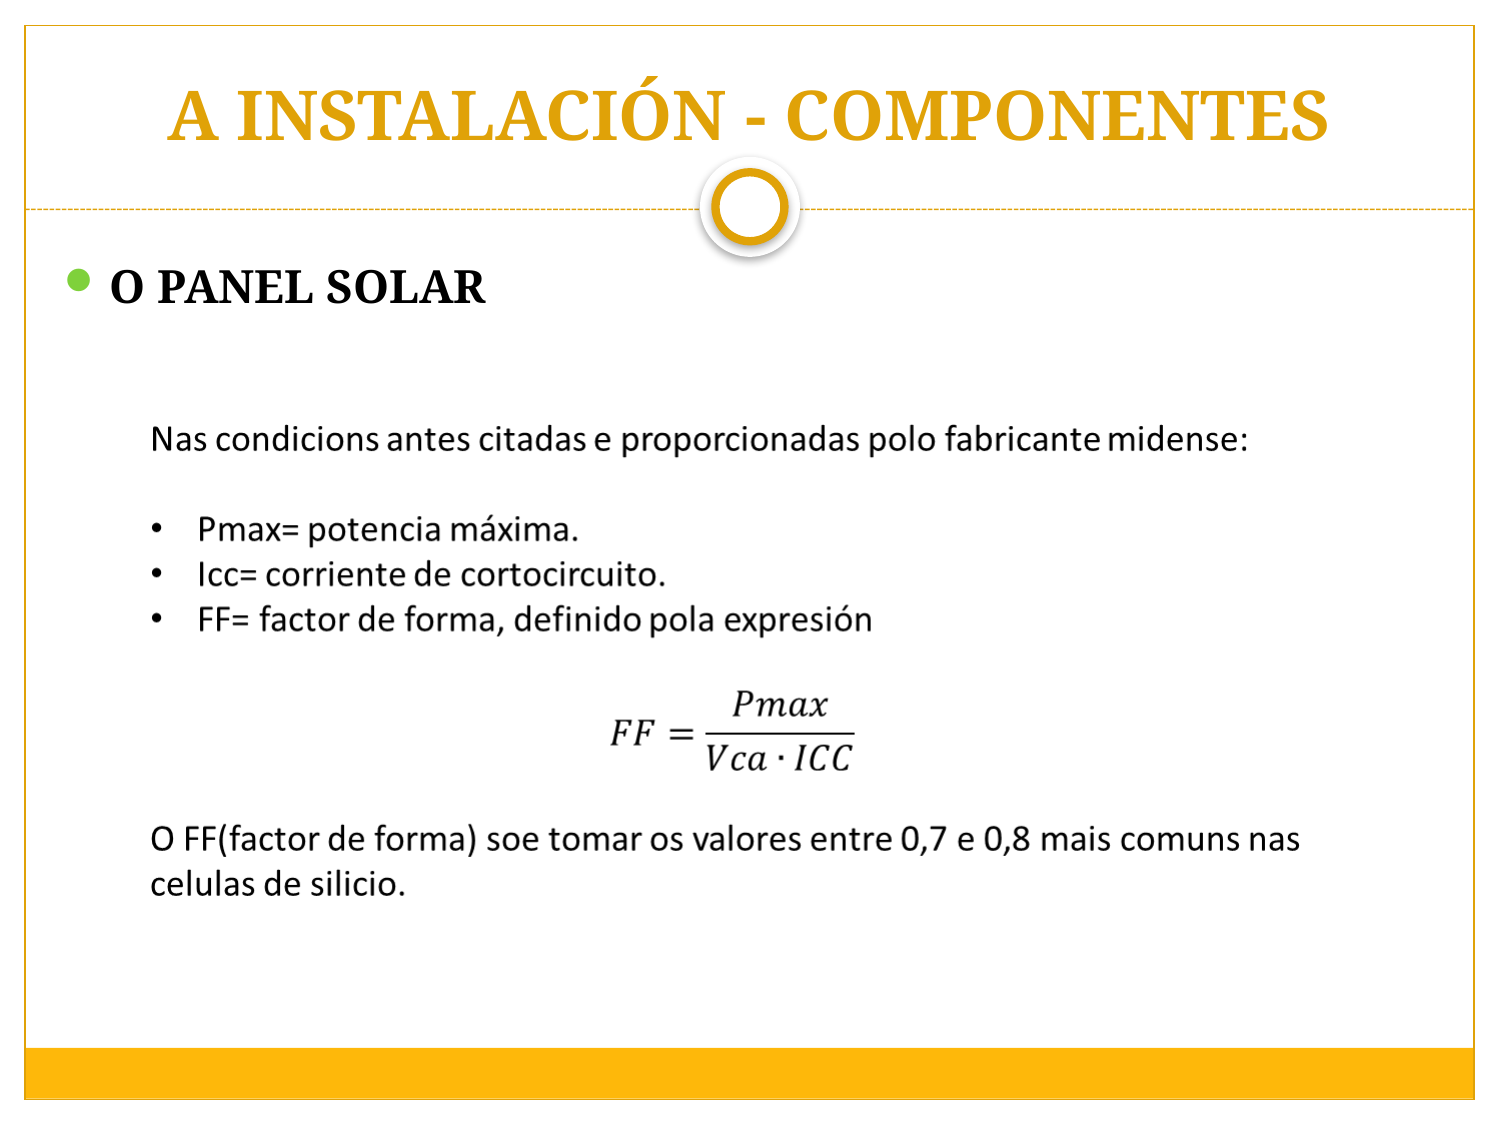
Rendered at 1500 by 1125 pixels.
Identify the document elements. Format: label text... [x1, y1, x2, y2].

text_box [135, 408, 1329, 919]
title A INSTALACIÓN - COMPONENTES [49, 37, 1450, 162]
list O PANEL SOLAR [49, 250, 1445, 1001]
